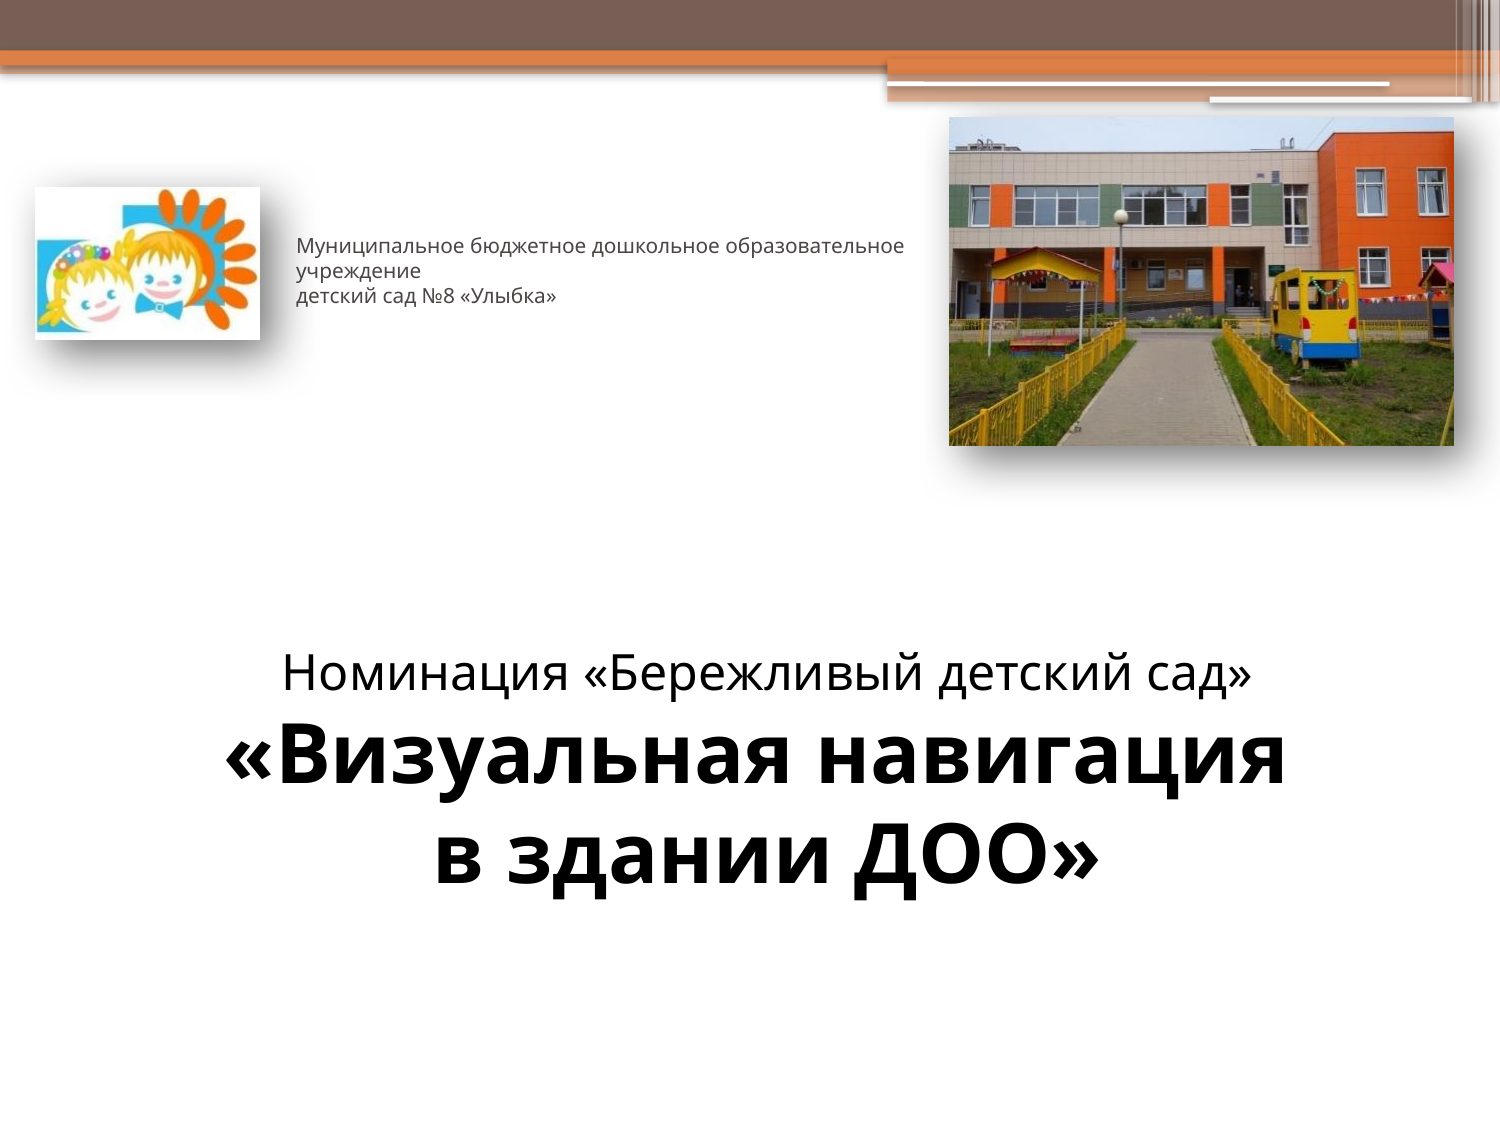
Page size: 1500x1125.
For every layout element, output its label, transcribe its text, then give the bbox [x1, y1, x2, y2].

picture [34, 187, 261, 341]
title Муниципальное бюджетное дошкольное образовательное учреждение детский сад №8 «Улыбка» [292, 187, 931, 317]
text_box Номинация «Бережливый детский сад» «Визуальная навигация в здании ДОО» [82, 632, 1454, 958]
picture [948, 116, 1454, 446]
